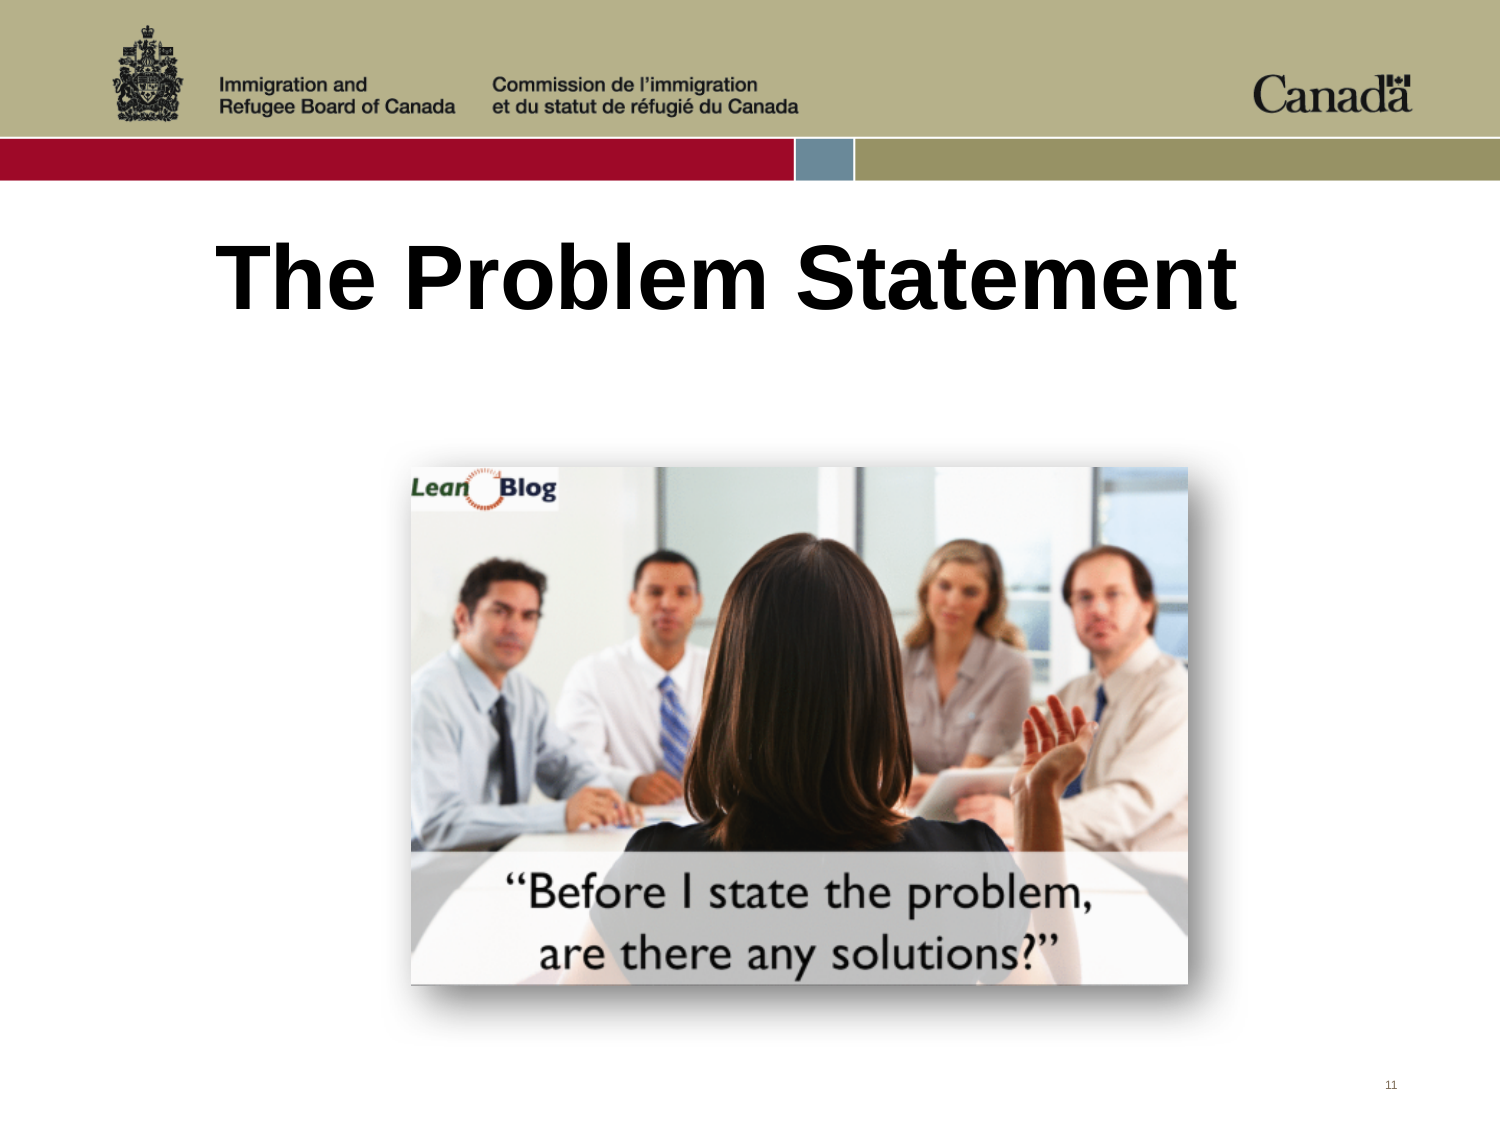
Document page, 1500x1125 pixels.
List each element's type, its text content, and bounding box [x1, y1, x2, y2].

slide_number 11 [1100, 1025, 1413, 1100]
title The Problem Statement [200, 237, 1413, 425]
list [411, 467, 1188, 986]
picture [0, 0, 1500, 1125]
